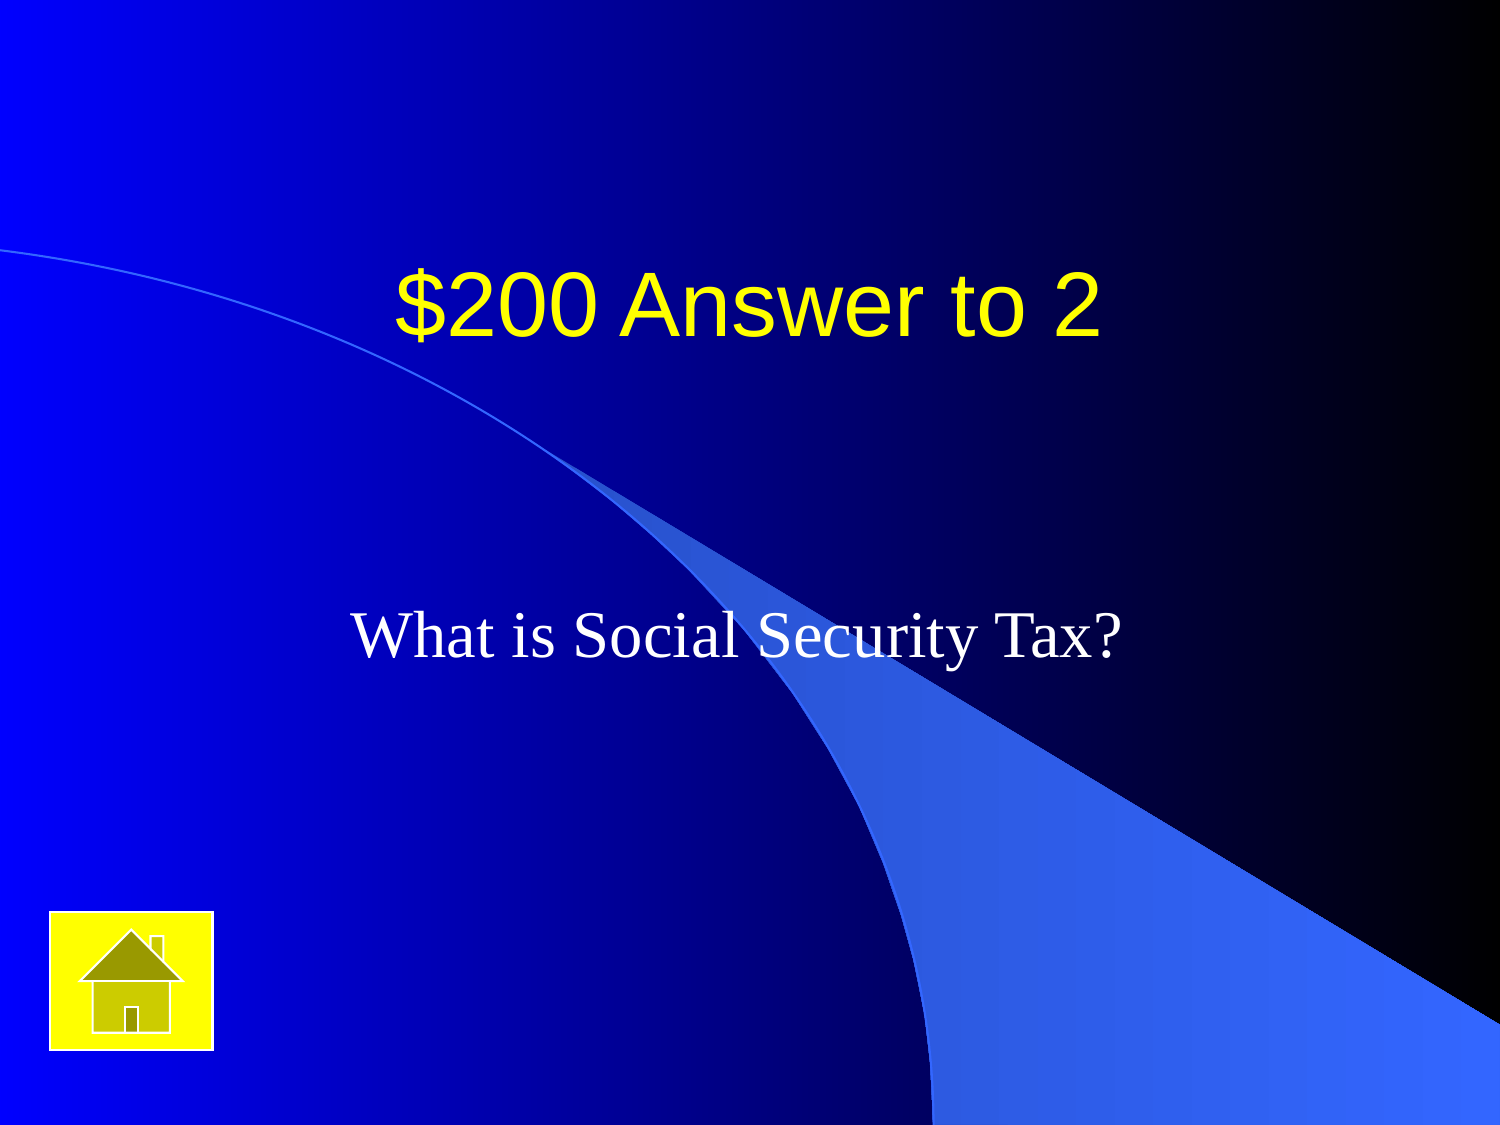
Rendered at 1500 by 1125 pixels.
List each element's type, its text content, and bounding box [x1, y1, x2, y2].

subtitle What is Social Security Tax? [112, 412, 1363, 851]
title $200 Answer to 2 [112, 174, 1388, 363]
